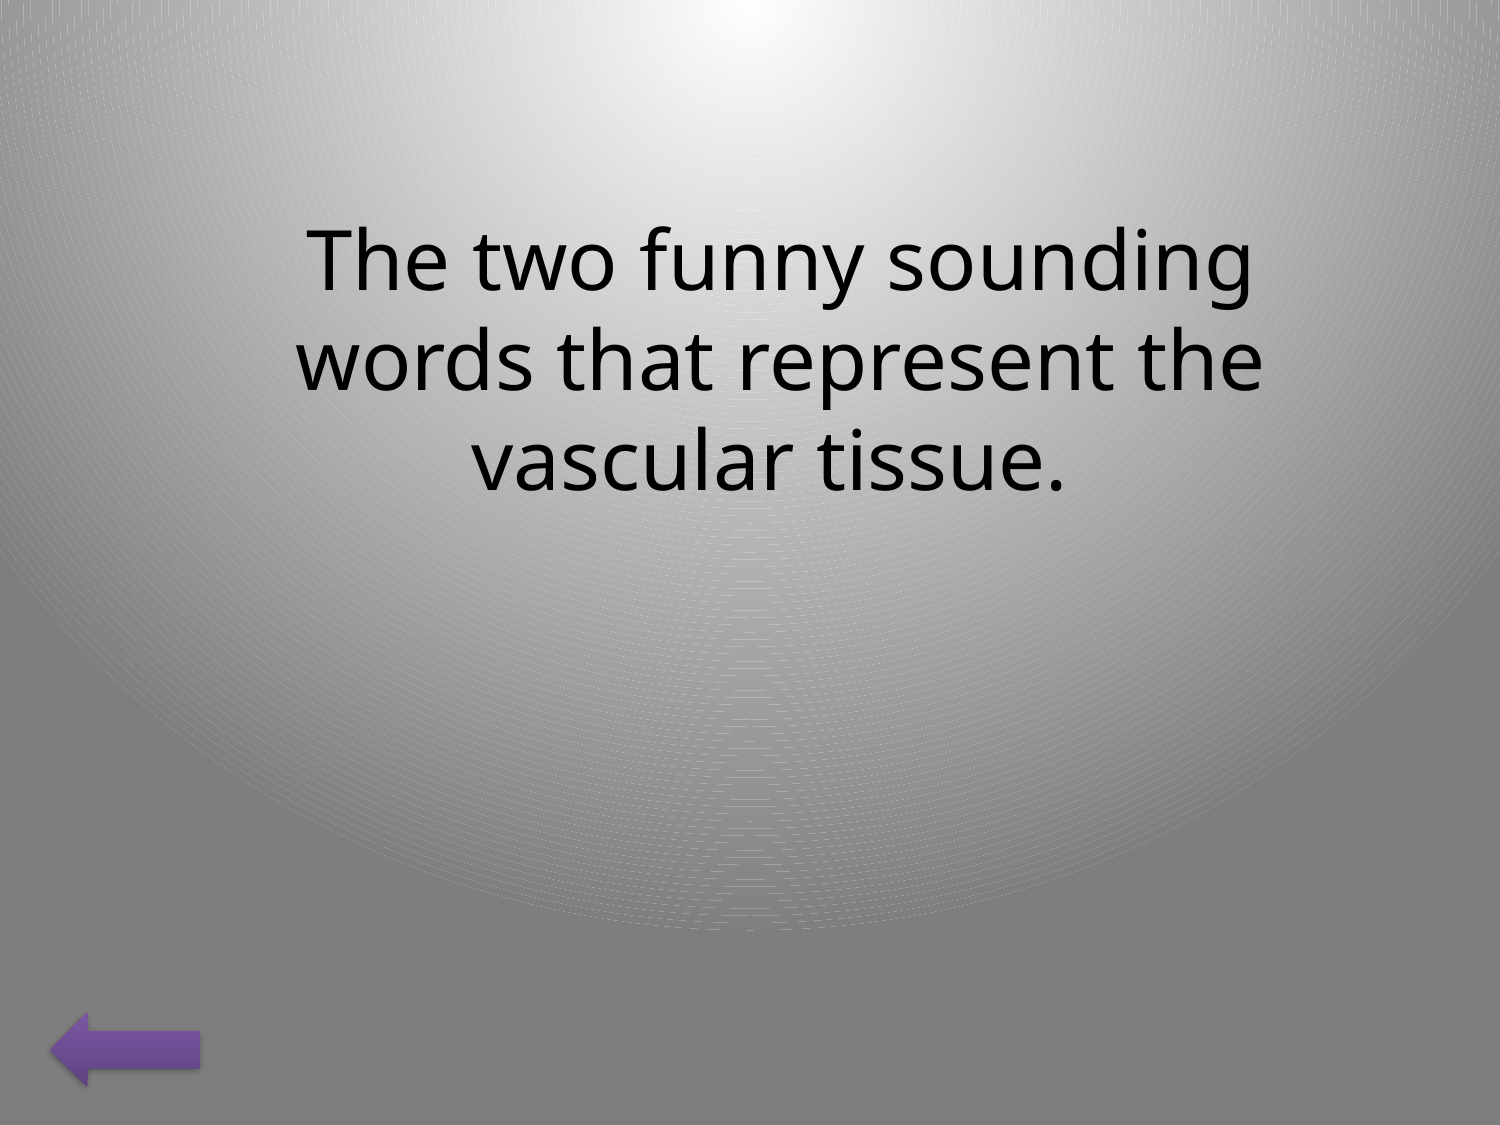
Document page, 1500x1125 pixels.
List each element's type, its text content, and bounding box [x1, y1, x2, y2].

text_box The two funny sounding words that represent the vascular tissue. [224, 200, 1338, 515]
text_box [49, 1012, 200, 1088]
